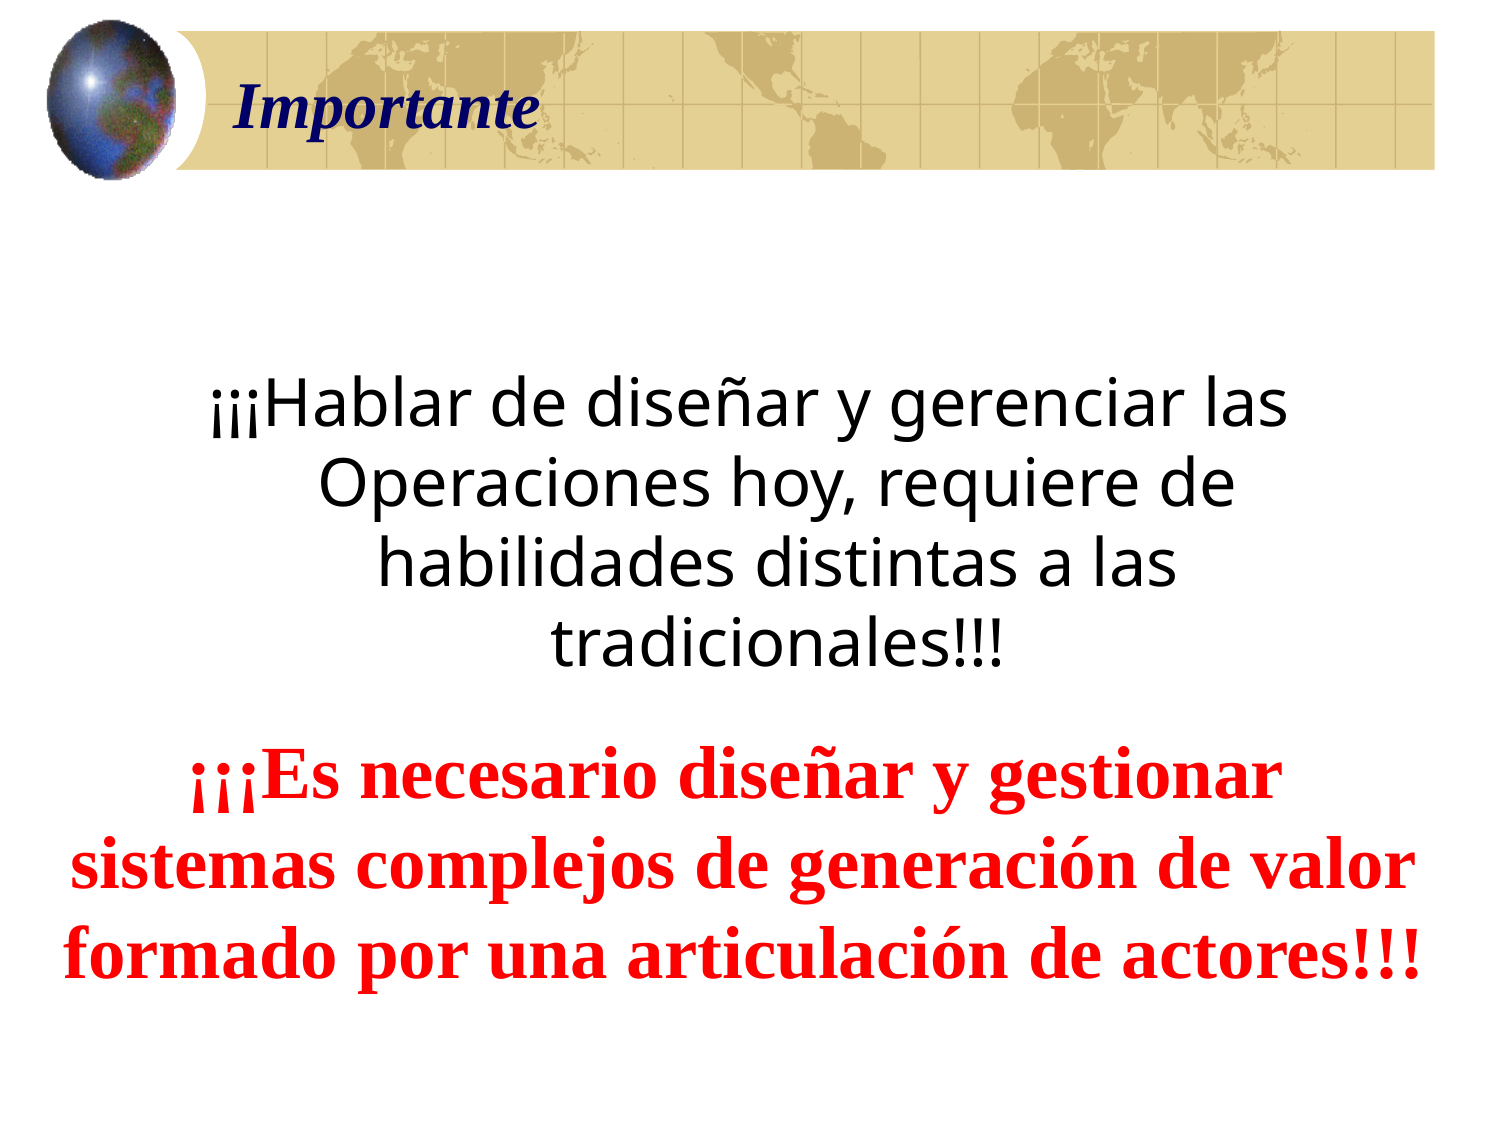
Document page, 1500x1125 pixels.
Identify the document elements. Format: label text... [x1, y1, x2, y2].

picture [42, 14, 190, 185]
list ¡¡¡Hablar de diseñar y gerenciar las Operaciones hoy, requiere de habilidades distintas a las tradicionales!!! [112, 352, 1388, 716]
title Importante [218, 77, 1448, 126]
text_box ¡¡¡Es necesario diseñar y gestionar sistemas complejos de generación de valor formado por una articulación de actores!!! [48, 716, 1440, 1091]
